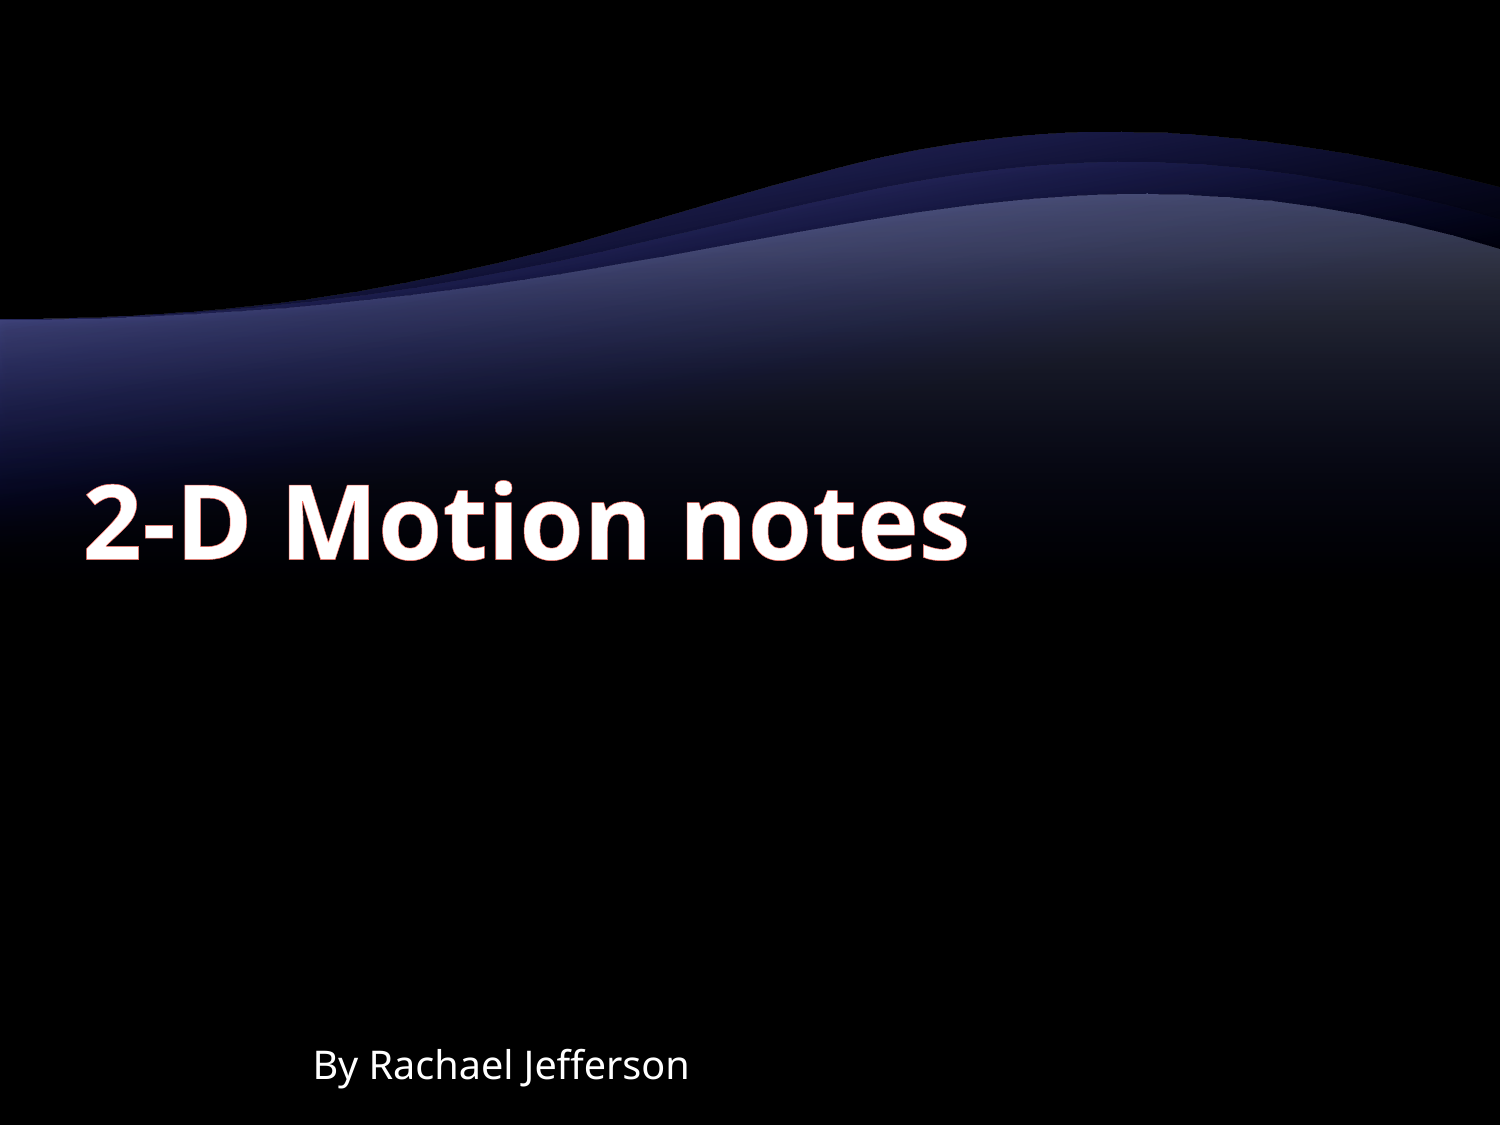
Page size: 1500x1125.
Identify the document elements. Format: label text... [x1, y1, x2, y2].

title 2-D Motion notes [82, 455, 1433, 811]
subtitle By Rachael Jefferson [312, 887, 1150, 1088]
